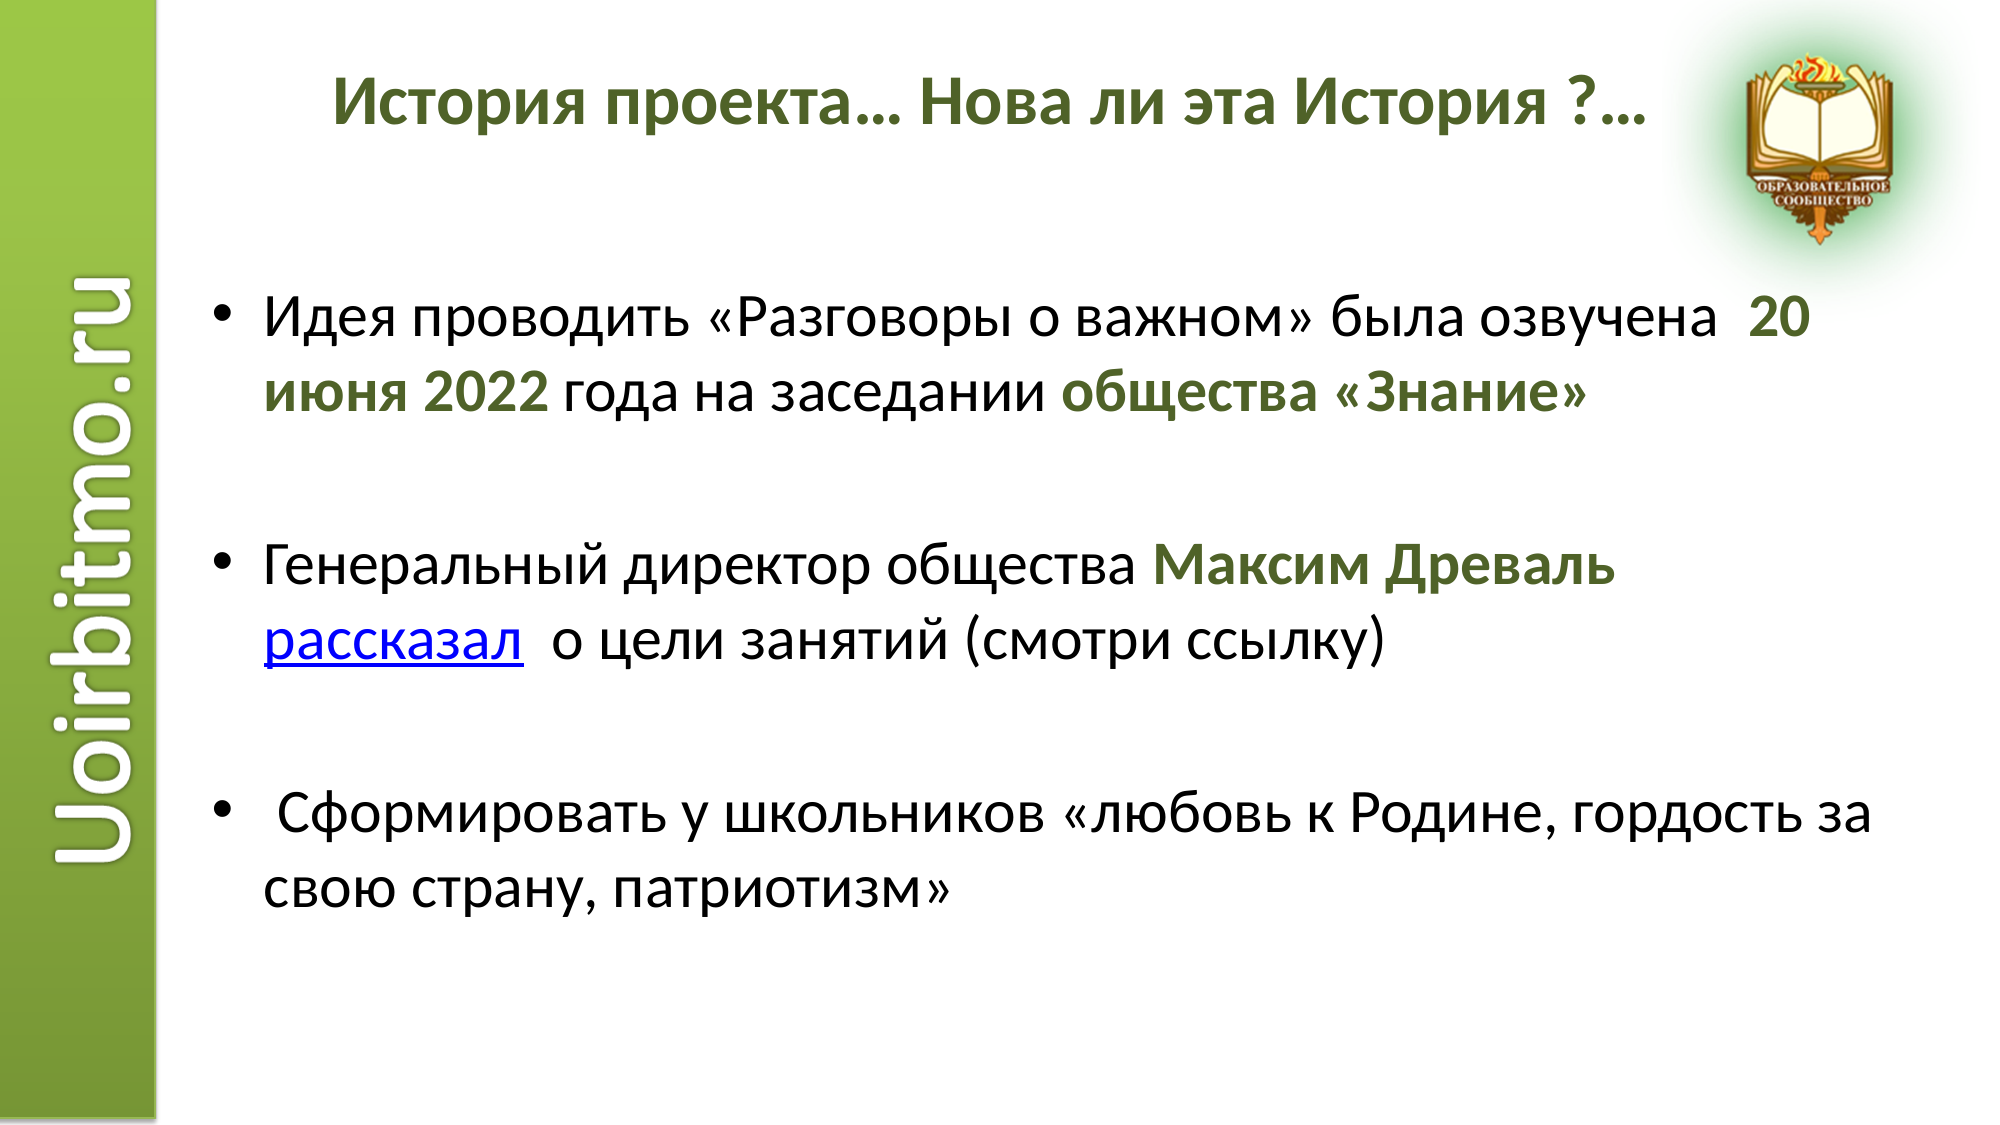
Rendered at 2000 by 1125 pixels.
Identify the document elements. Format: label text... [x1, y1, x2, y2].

picture [0, 0, 2000, 1125]
list Идея проводить «Разговоры о важном» была озвучена 20 июня 2022 года на заседании общества «Знание» Генеральный директор общества Максим Древаль рассказал о цели занятий (смотри ссылку) Сформировать у школьников «любовь к Родине, гордость за свою страну, патриотизм» [196, 267, 1900, 1005]
title История проекта… Нова ли эта История ?… [99, 45, 1900, 233]
